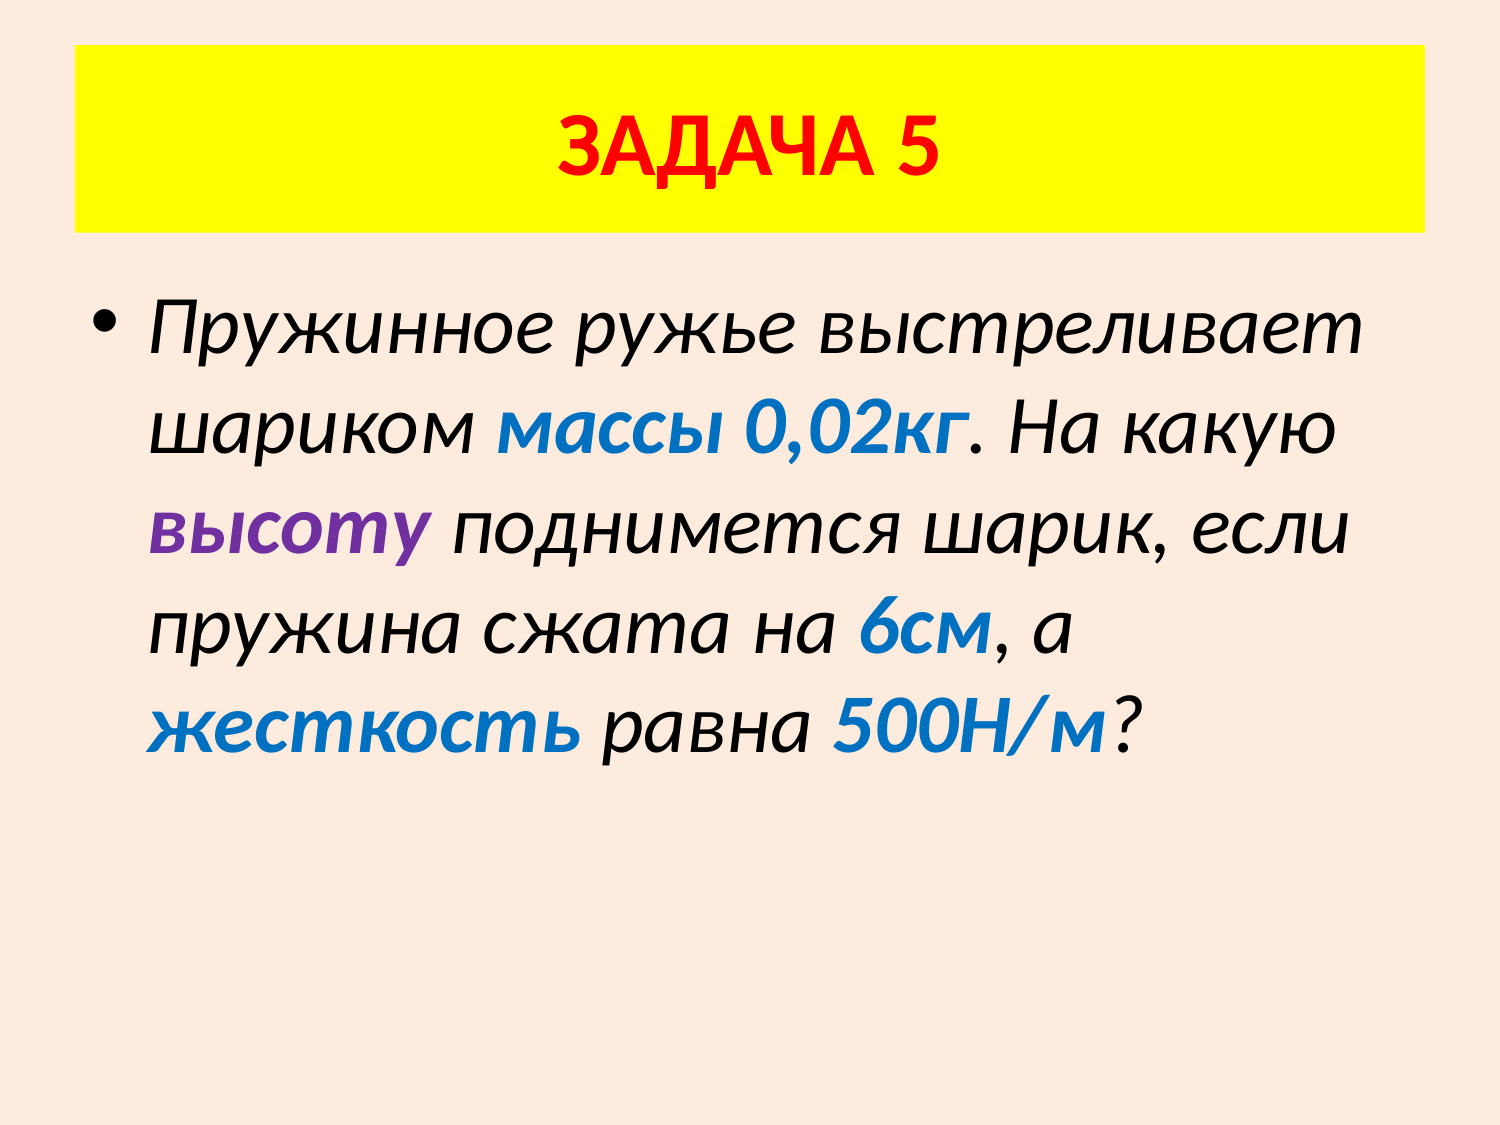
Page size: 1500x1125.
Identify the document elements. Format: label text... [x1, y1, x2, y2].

title ЗАДАЧА 5 [75, 45, 1425, 233]
list Пружинное ружье выстреливает шариком массы 0,02кг. На какую высоту поднимется шарик, если пружина сжата на 6см, а жесткость равна 500Н/м? [75, 262, 1425, 1005]
